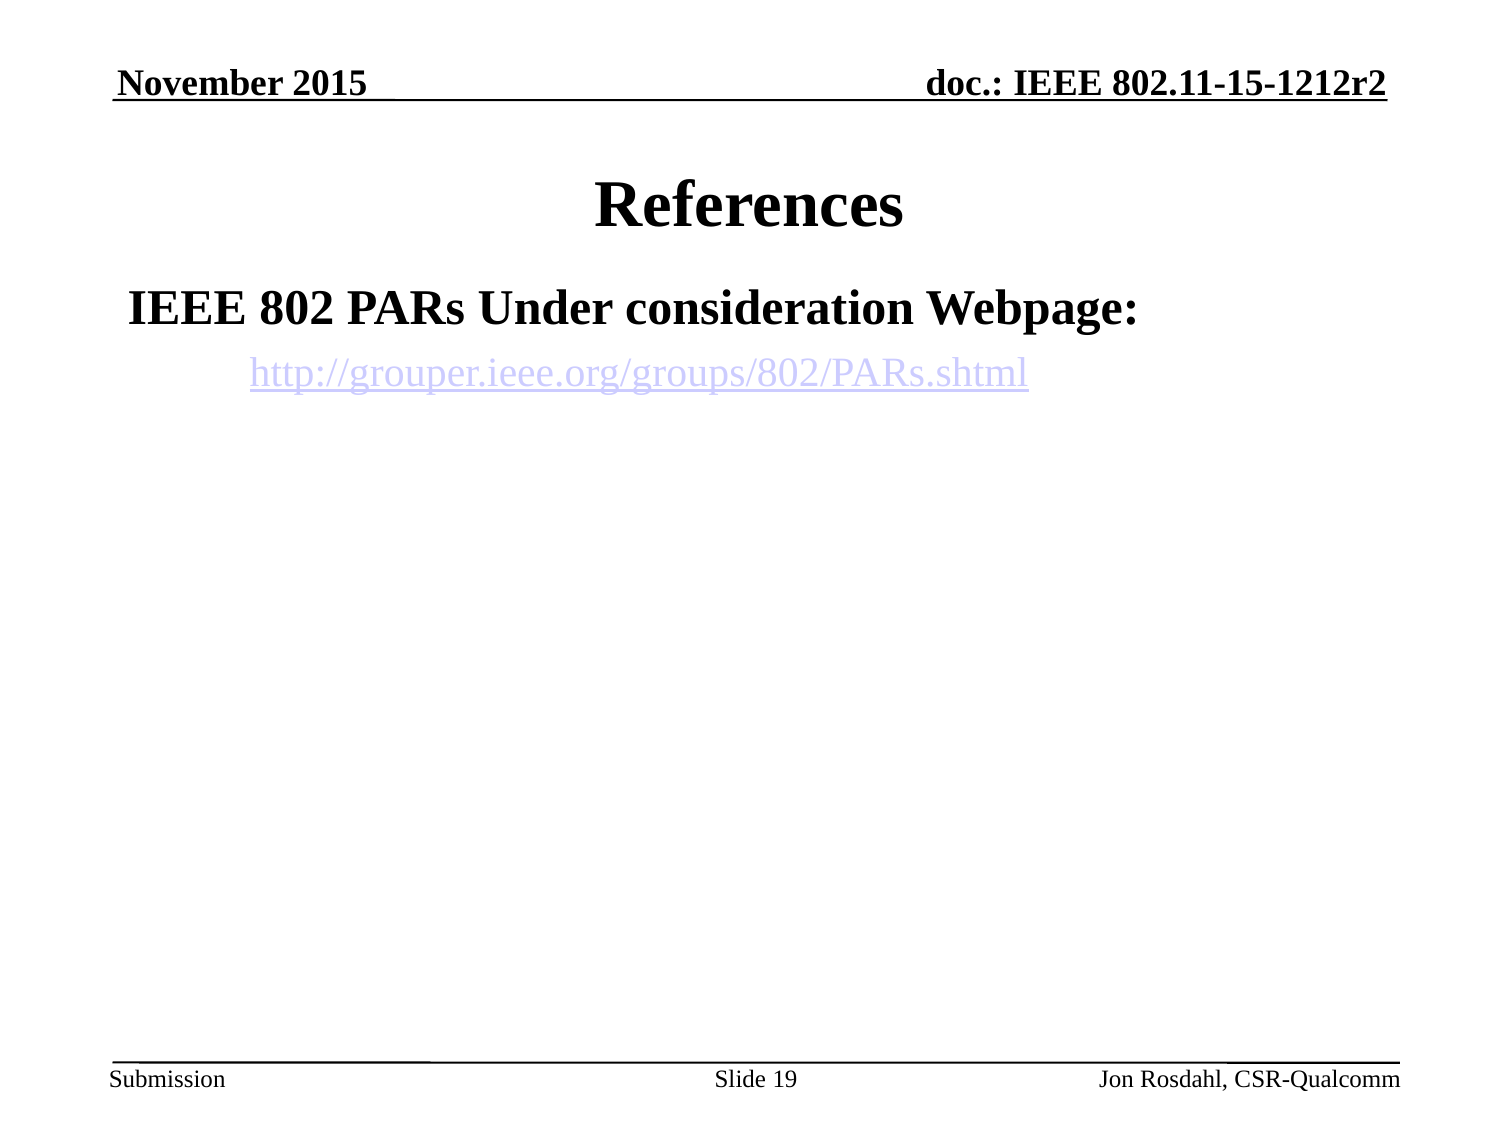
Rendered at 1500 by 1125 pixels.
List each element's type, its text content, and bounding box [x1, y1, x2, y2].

list IEEE 802 PARs Under consideration Webpage: http://grouper.ieee.org/groups/802/PARs.shtml [112, 266, 1388, 1016]
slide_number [116, 58, 507, 104]
slide_number Slide 19 [712, 1061, 800, 1123]
title References [112, 112, 1388, 266]
footer Jon Rosdahl, CSR-Qualcomm [1019, 1061, 1402, 1093]
